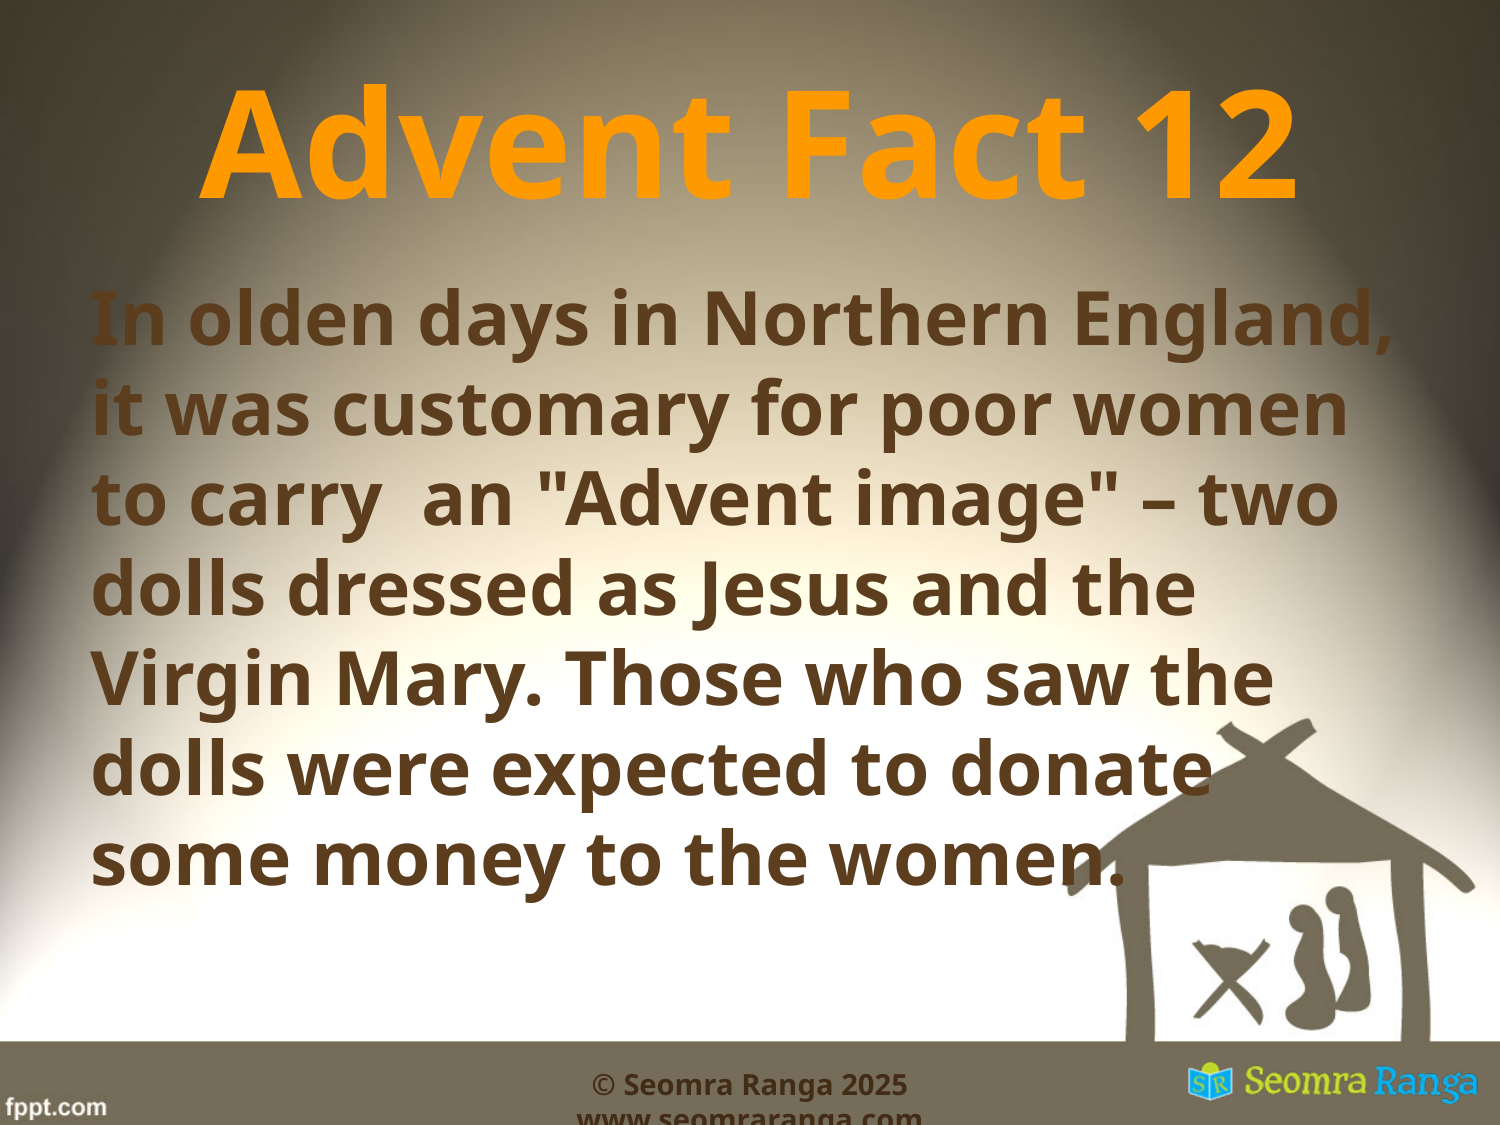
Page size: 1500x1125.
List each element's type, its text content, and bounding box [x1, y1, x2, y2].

title Advent Fact 12 [75, 45, 1425, 233]
list In olden days in Northern England, it was customary for poor women to carry an "Advent image" – two dolls dressed as Jesus and the Virgin Mary. Those who saw the dolls were expected to donate some money to the women. [75, 262, 1425, 1005]
picture [0, 0, 1500, 1125]
text_box © Seomra Ranga 2025 www.seomraranga.com [401, 1058, 1099, 1125]
